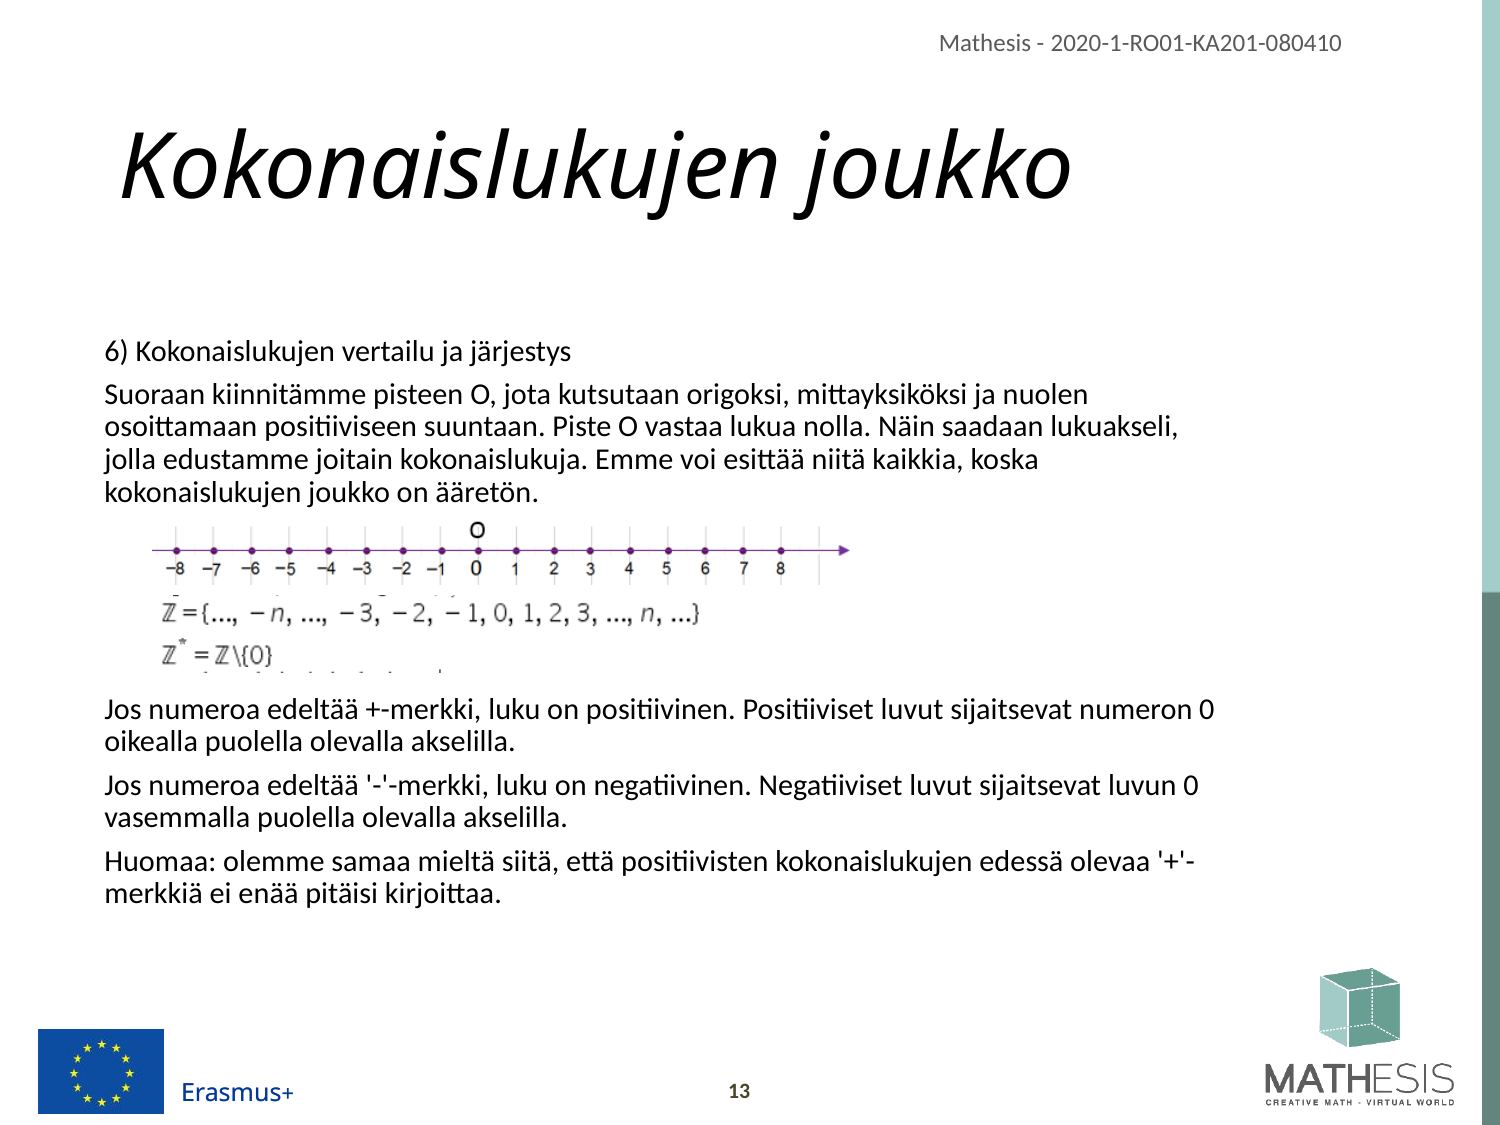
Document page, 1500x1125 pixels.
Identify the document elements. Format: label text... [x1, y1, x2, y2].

picture [152, 509, 858, 586]
list 6) Kokonaislukujen vertailu ja järjestys Suoraan kiinnitämme pisteen O, jota kutsutaan origoksi, mittayksiköksi ja nuolen osoittamaan positiiviseen suuntaan. Piste O vastaa lukua nolla. Näin saadaan lukuakseli, jolla edustamme joitain kokonaislukuja. Emme voi esittää niitä kaikkia, koska kokonaislukujen joukko on ääretön. Jos numeroa edeltää +-merkki, luku on positiivinen. Positiiviset luvut sijaitsevat numeron 0 oikealla puolella olevalla akselilla. Jos numeroa edeltää '-'-merkki, luku on negatiivinen. Negatiiviset luvut sijaitsevat luvun 0 vasemmalla puolella olevalla akselilla. Huomaa: olemme samaa mieltä siitä, että positiivisten kokonaislukujen edessä olevaa '+'-merkkiä ei enää pitäisi kirjoittaa. [89, 327, 1239, 921]
picture [38, 1029, 164, 1114]
title Kokonaislukujen joukko [103, 59, 1397, 278]
picture [152, 595, 741, 673]
